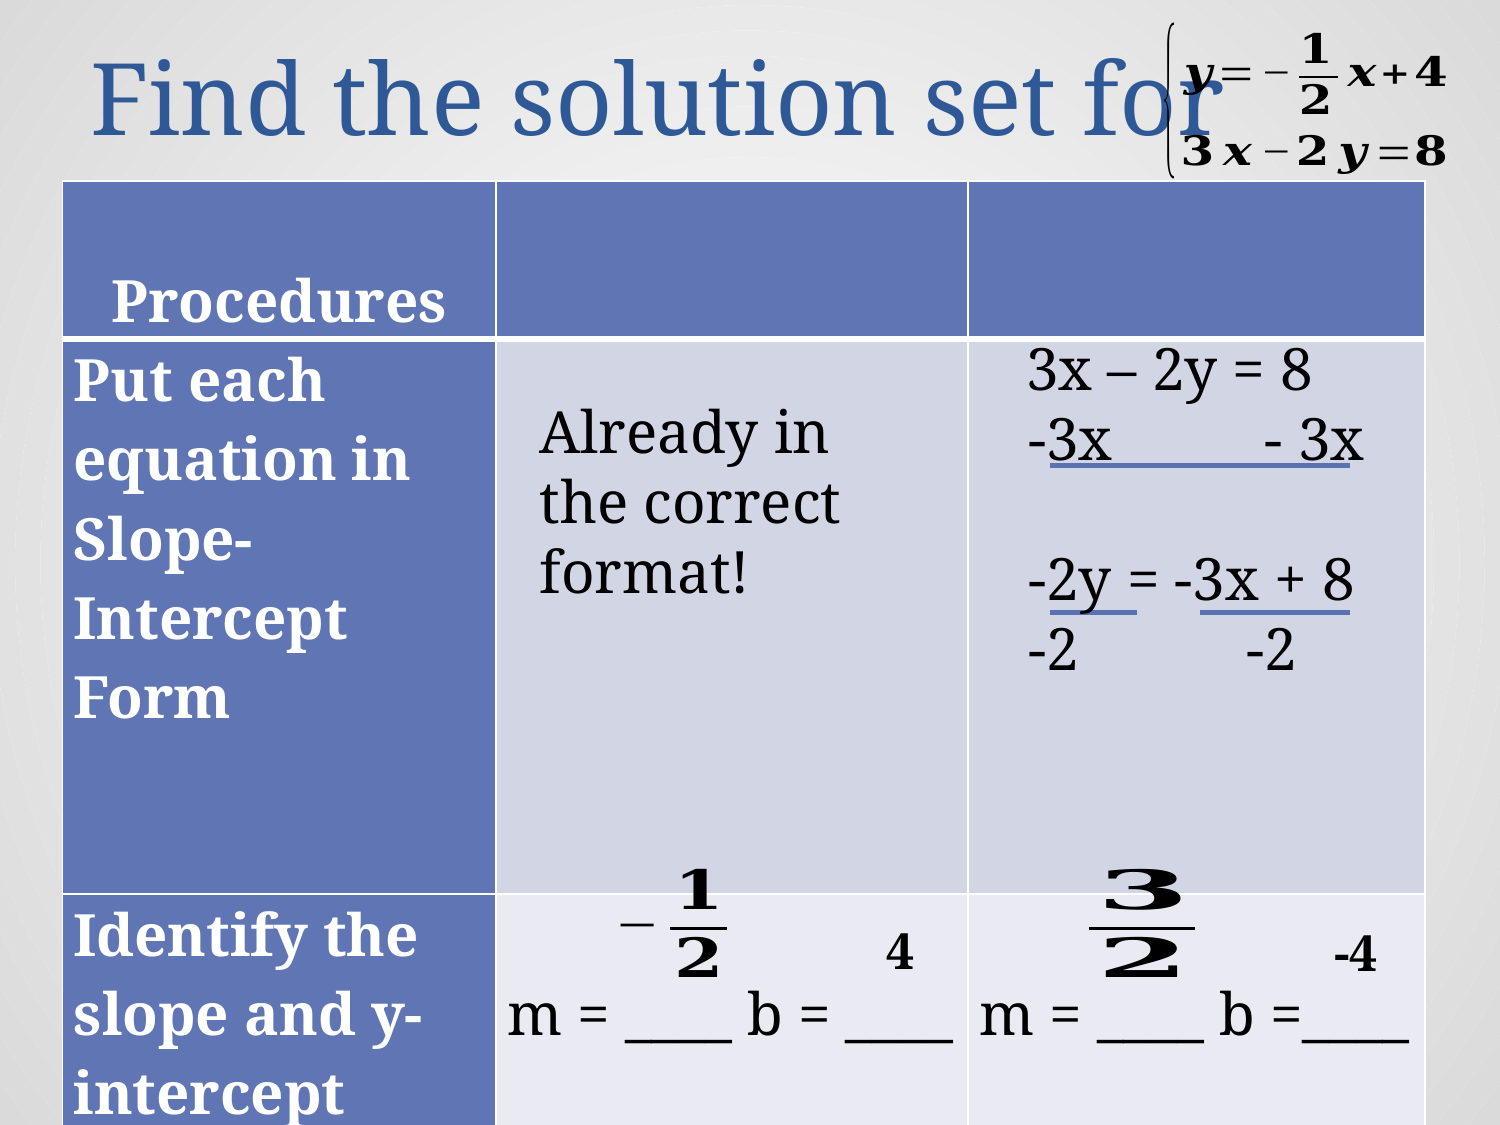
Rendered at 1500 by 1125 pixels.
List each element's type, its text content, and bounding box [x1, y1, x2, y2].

text_box -4 [1306, 914, 1407, 989]
title Find the solution set for [75, 0, 1425, 163]
text_box 4 [849, 911, 950, 987]
text_box Already in the correct format! [525, 387, 938, 613]
